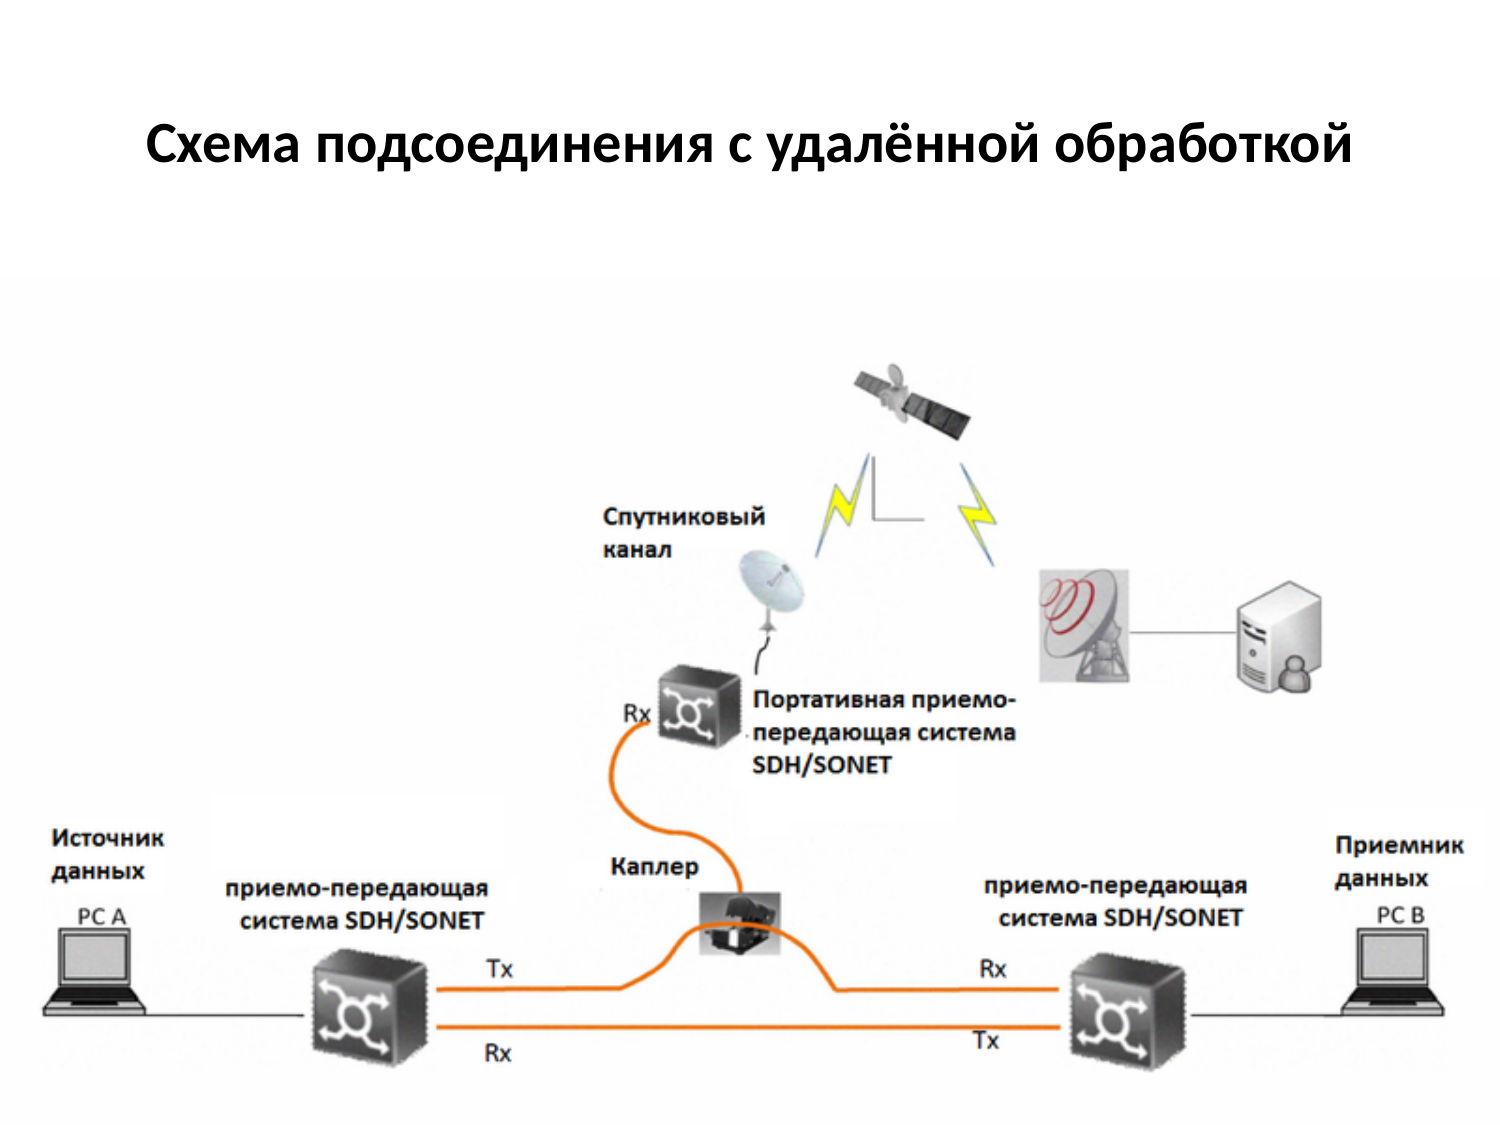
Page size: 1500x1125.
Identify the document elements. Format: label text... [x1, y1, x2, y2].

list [0, 278, 1500, 1125]
title Схема подсоединения с удалённой обработкой [74, 44, 1426, 233]
